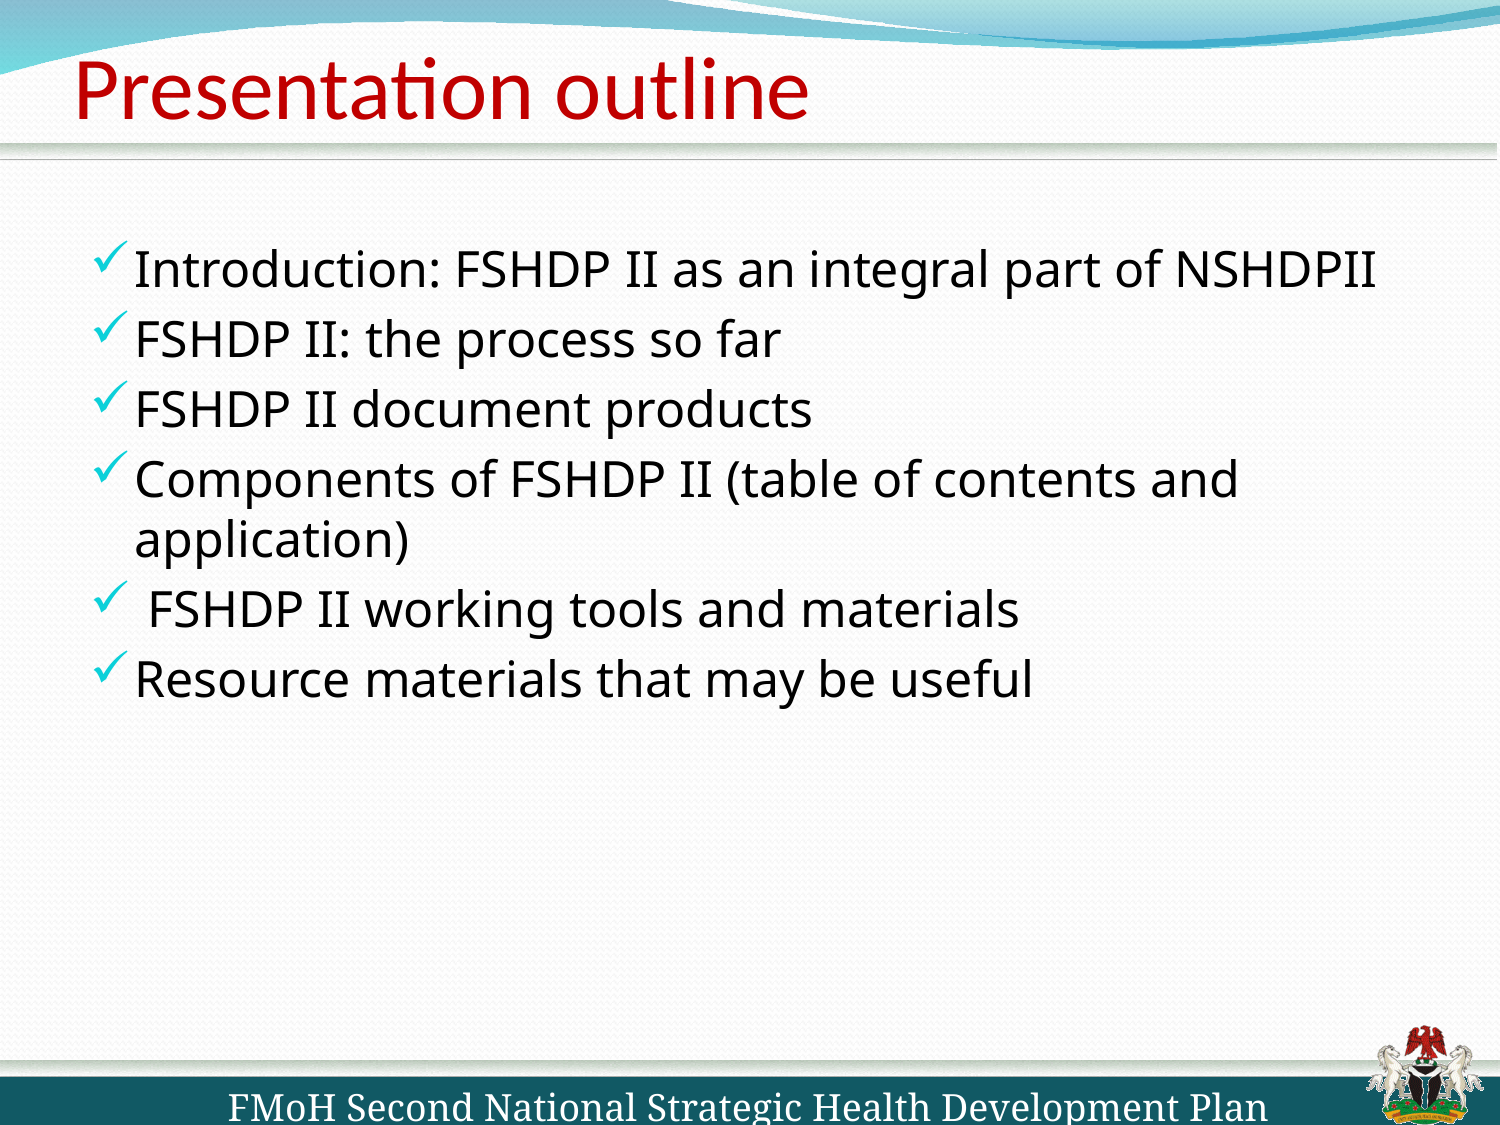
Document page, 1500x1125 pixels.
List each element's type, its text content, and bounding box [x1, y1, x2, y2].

picture [0, 143, 1497, 161]
picture [0, 1022, 1500, 1125]
title Presentation outline [73, 21, 1424, 138]
list Introduction: FSHDP II as an integral part of NSHDPII FSHDP II: the process so far FSHDP II document products Components of FSHDP II (table of contents and application) FSHDP II working tools and materials Resource materials that may be useful [75, 160, 1425, 1038]
